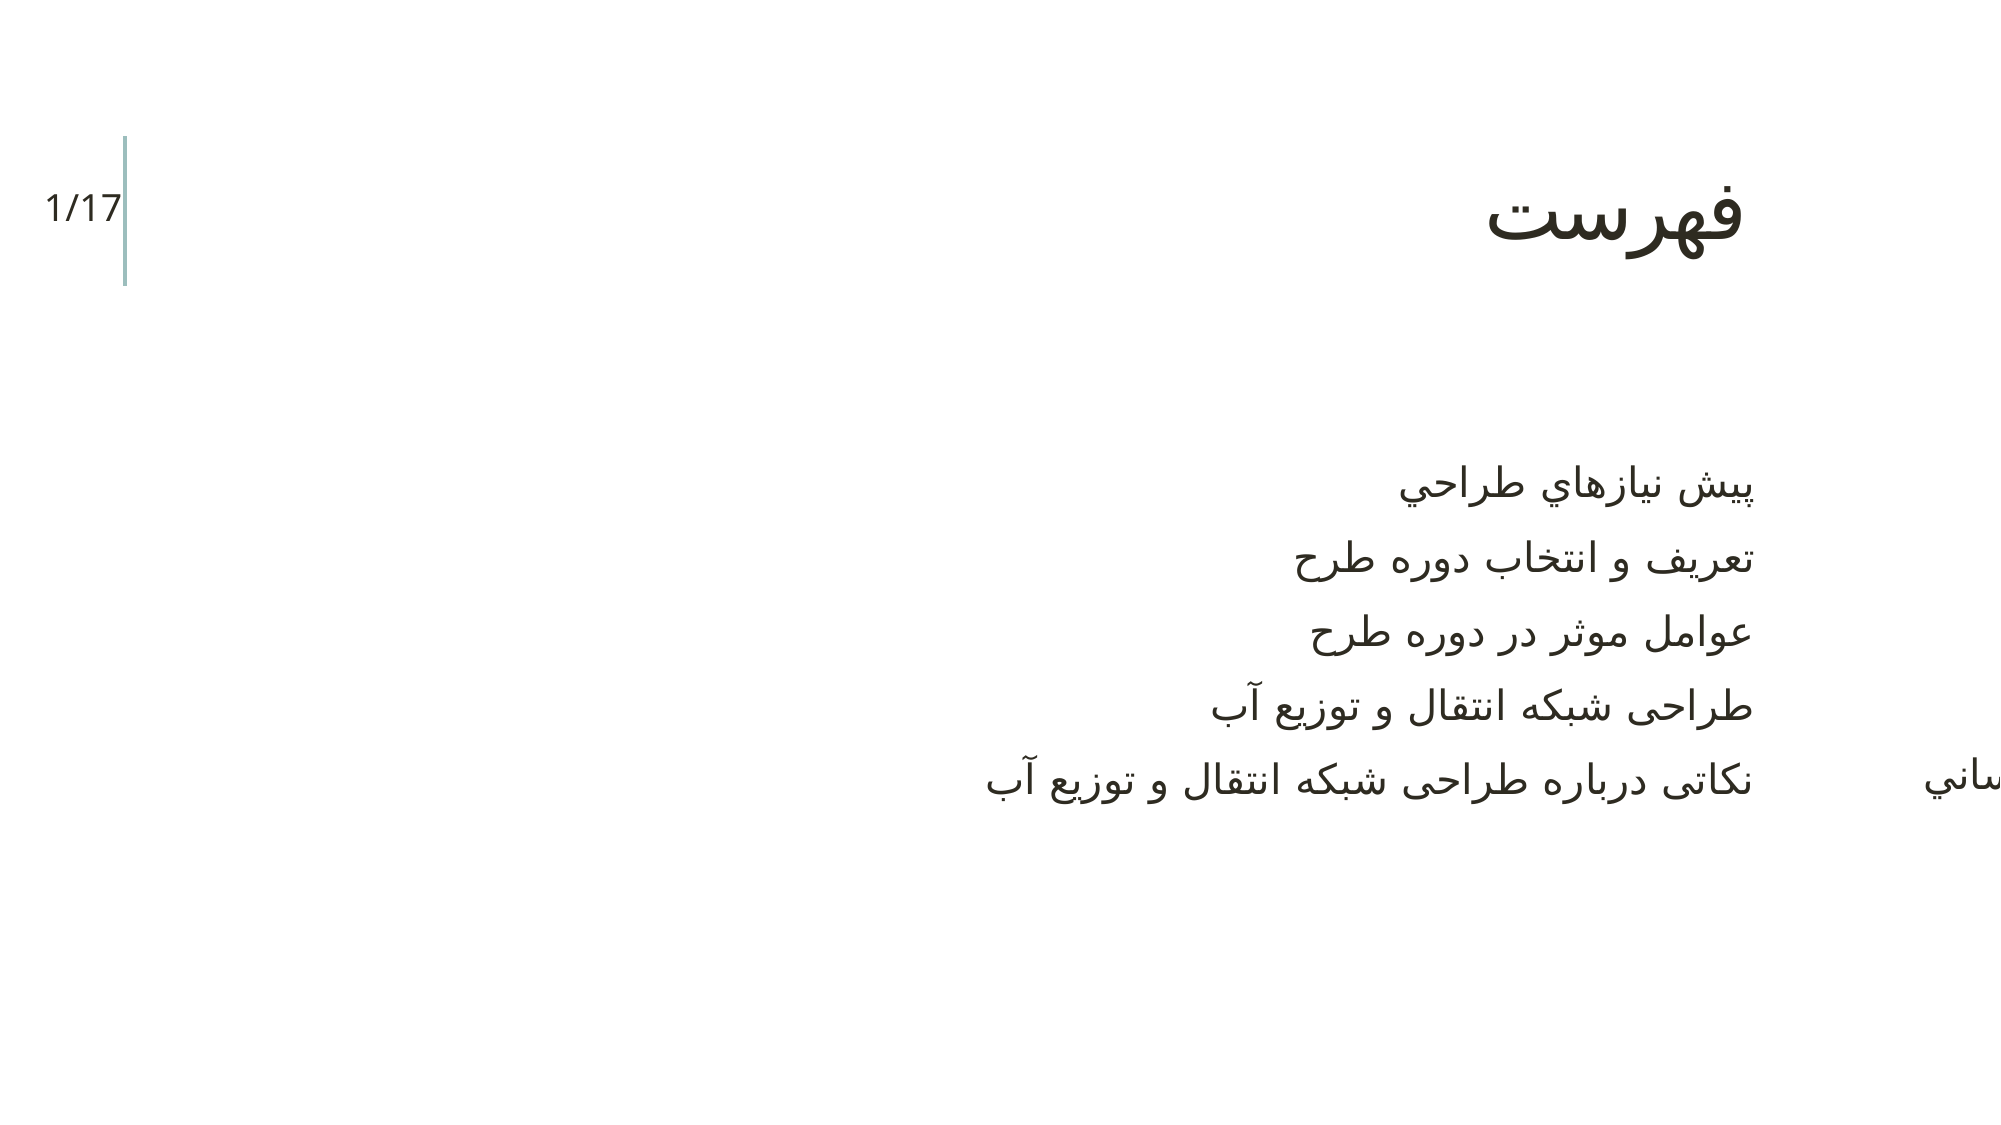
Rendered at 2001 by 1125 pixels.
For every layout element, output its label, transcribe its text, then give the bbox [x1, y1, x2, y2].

list پيش نيازهاي طراحي تعريف و انتخاب دوره طرح عوامل موثر در دوره طرح طراحی شبکه انتقال و توزیع آب نکاتی درباره طراحی شبکه انتقال و توزیع آب مقدمه اهمیت مسئله شکل شبکه آبرسانی آبرساني شهري تعريف شبكه آبرساني سامانه ها وتاسيسات اصلي آبرساني وظايف شبكه آبرساني شهري [168, 375, 1763, 1035]
text_box فهرست [1311, 148, 1763, 264]
text_box 1/17 [29, 176, 162, 237]
